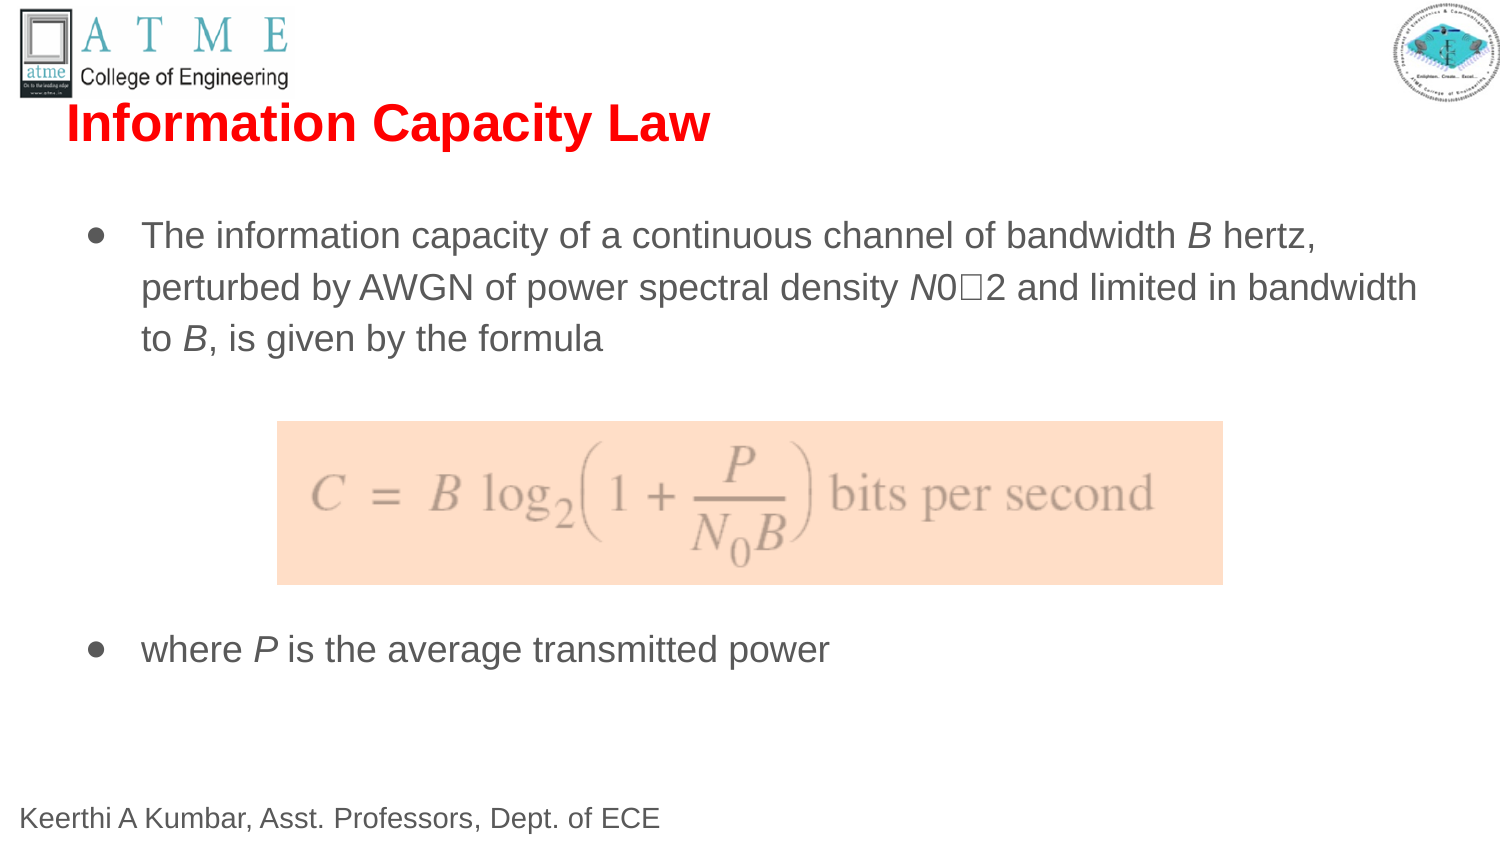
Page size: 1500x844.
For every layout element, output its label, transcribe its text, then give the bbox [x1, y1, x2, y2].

list The information capacity of a continuous channel of bandwidth B hertz, perturbed by AWGN of power spectral density N02 and limited in bandwidth to B, is given by the formula where P is the average transmitted power [51, 189, 1449, 750]
title Information Capacity Law [51, 72, 1449, 167]
picture [277, 421, 1223, 585]
picture [1389, 1, 1500, 104]
picture [17, 6, 295, 99]
